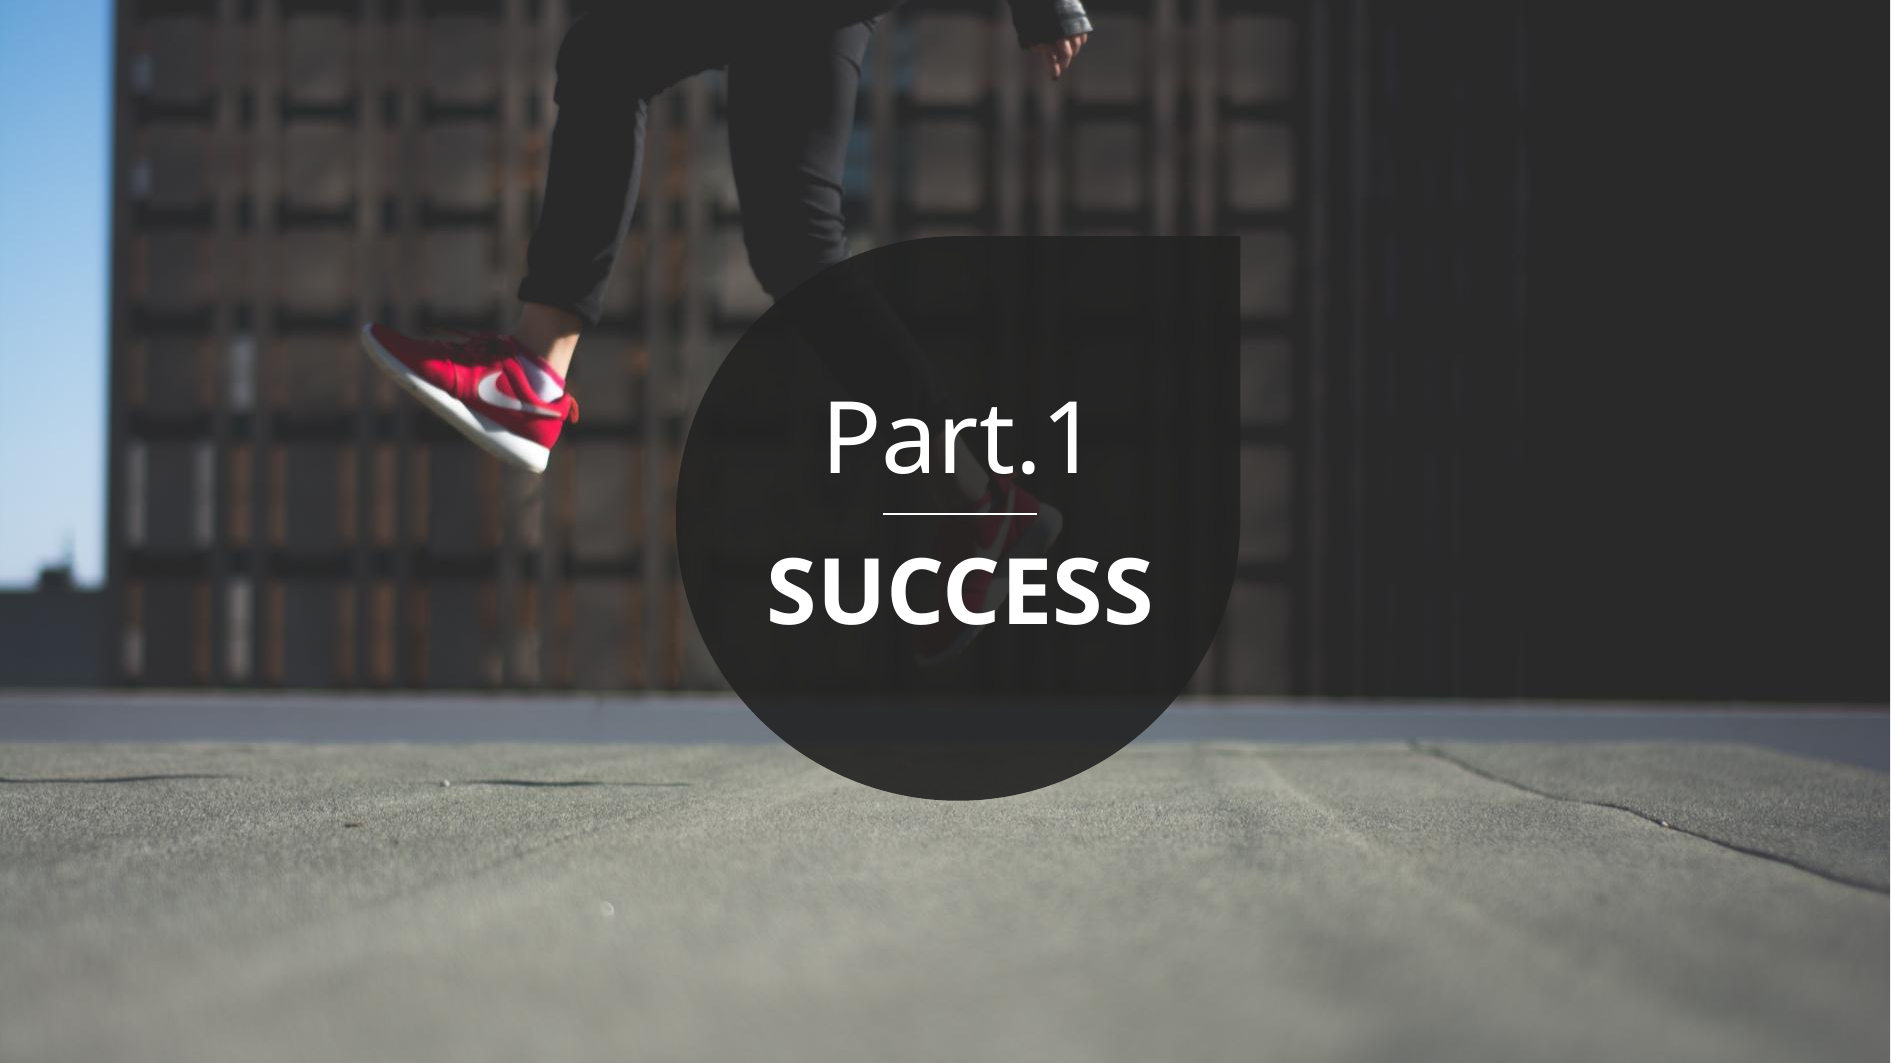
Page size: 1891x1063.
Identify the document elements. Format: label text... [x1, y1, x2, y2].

text_box Part.1 [806, 366, 1114, 501]
picture [0, 0, 1891, 1063]
text_box SUCCESS [751, 526, 1169, 651]
text_box [673, 234, 1243, 803]
